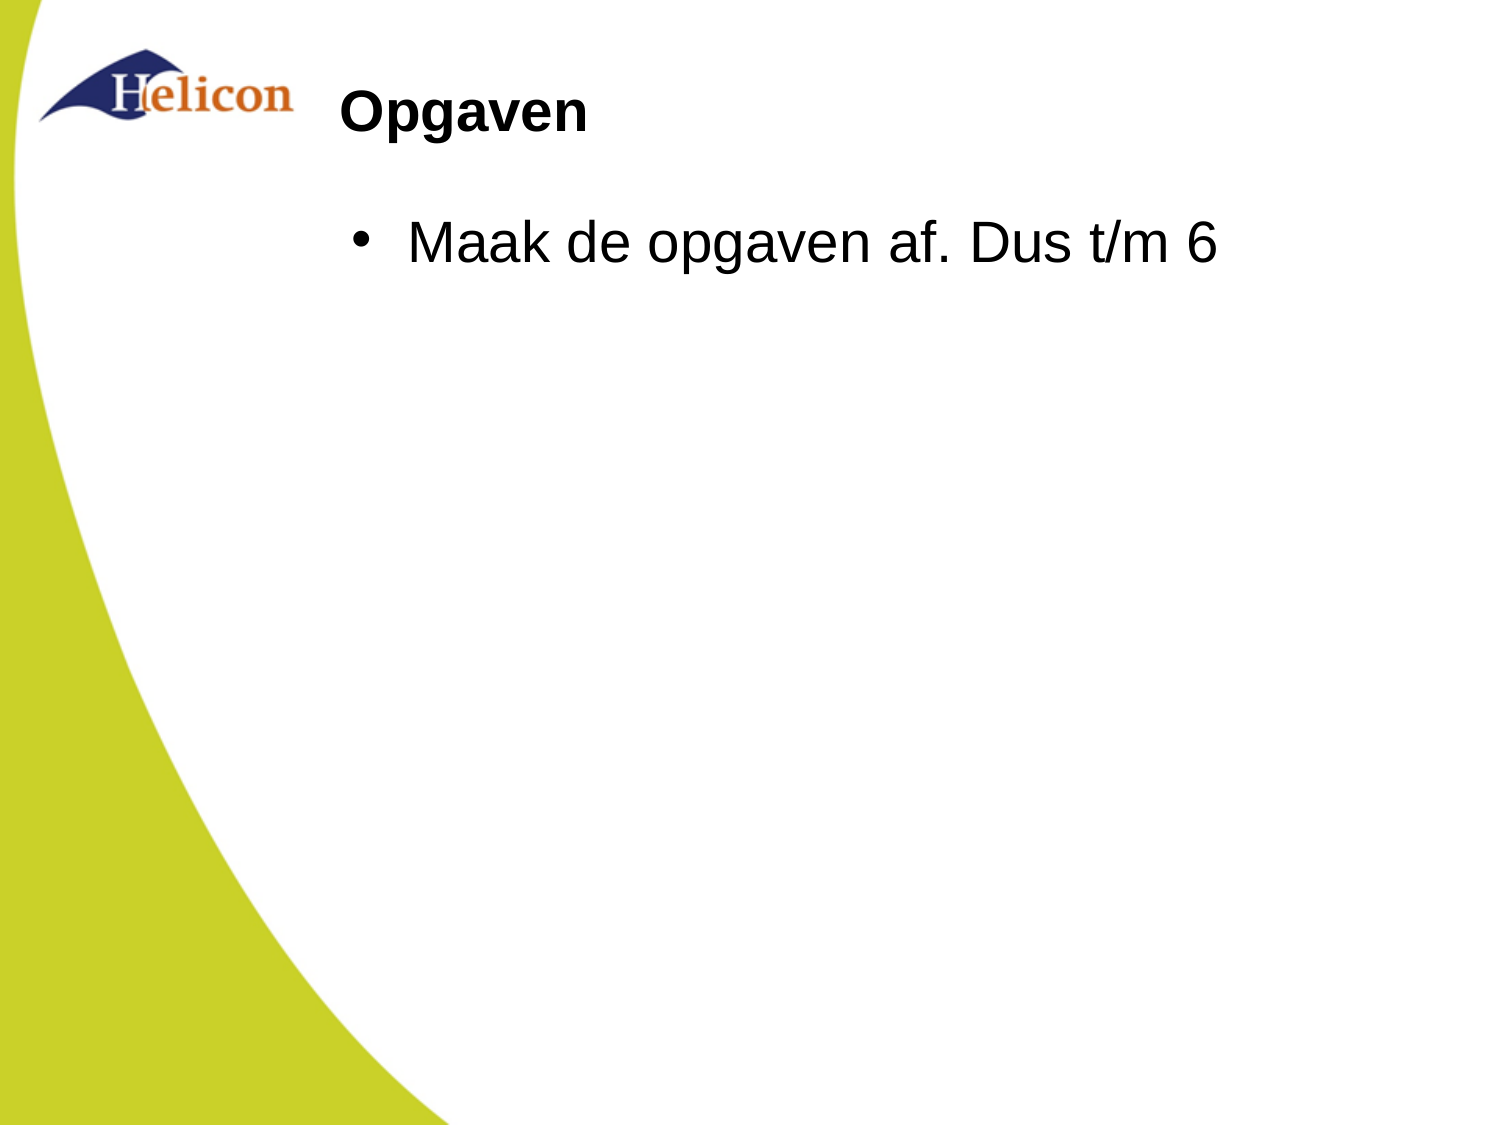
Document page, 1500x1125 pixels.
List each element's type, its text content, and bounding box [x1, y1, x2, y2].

picture [0, 0, 1500, 1125]
title Opgaven [324, 54, 1415, 161]
list Maak de opgaven af. Dus t/m 6 [336, 196, 1425, 1005]
